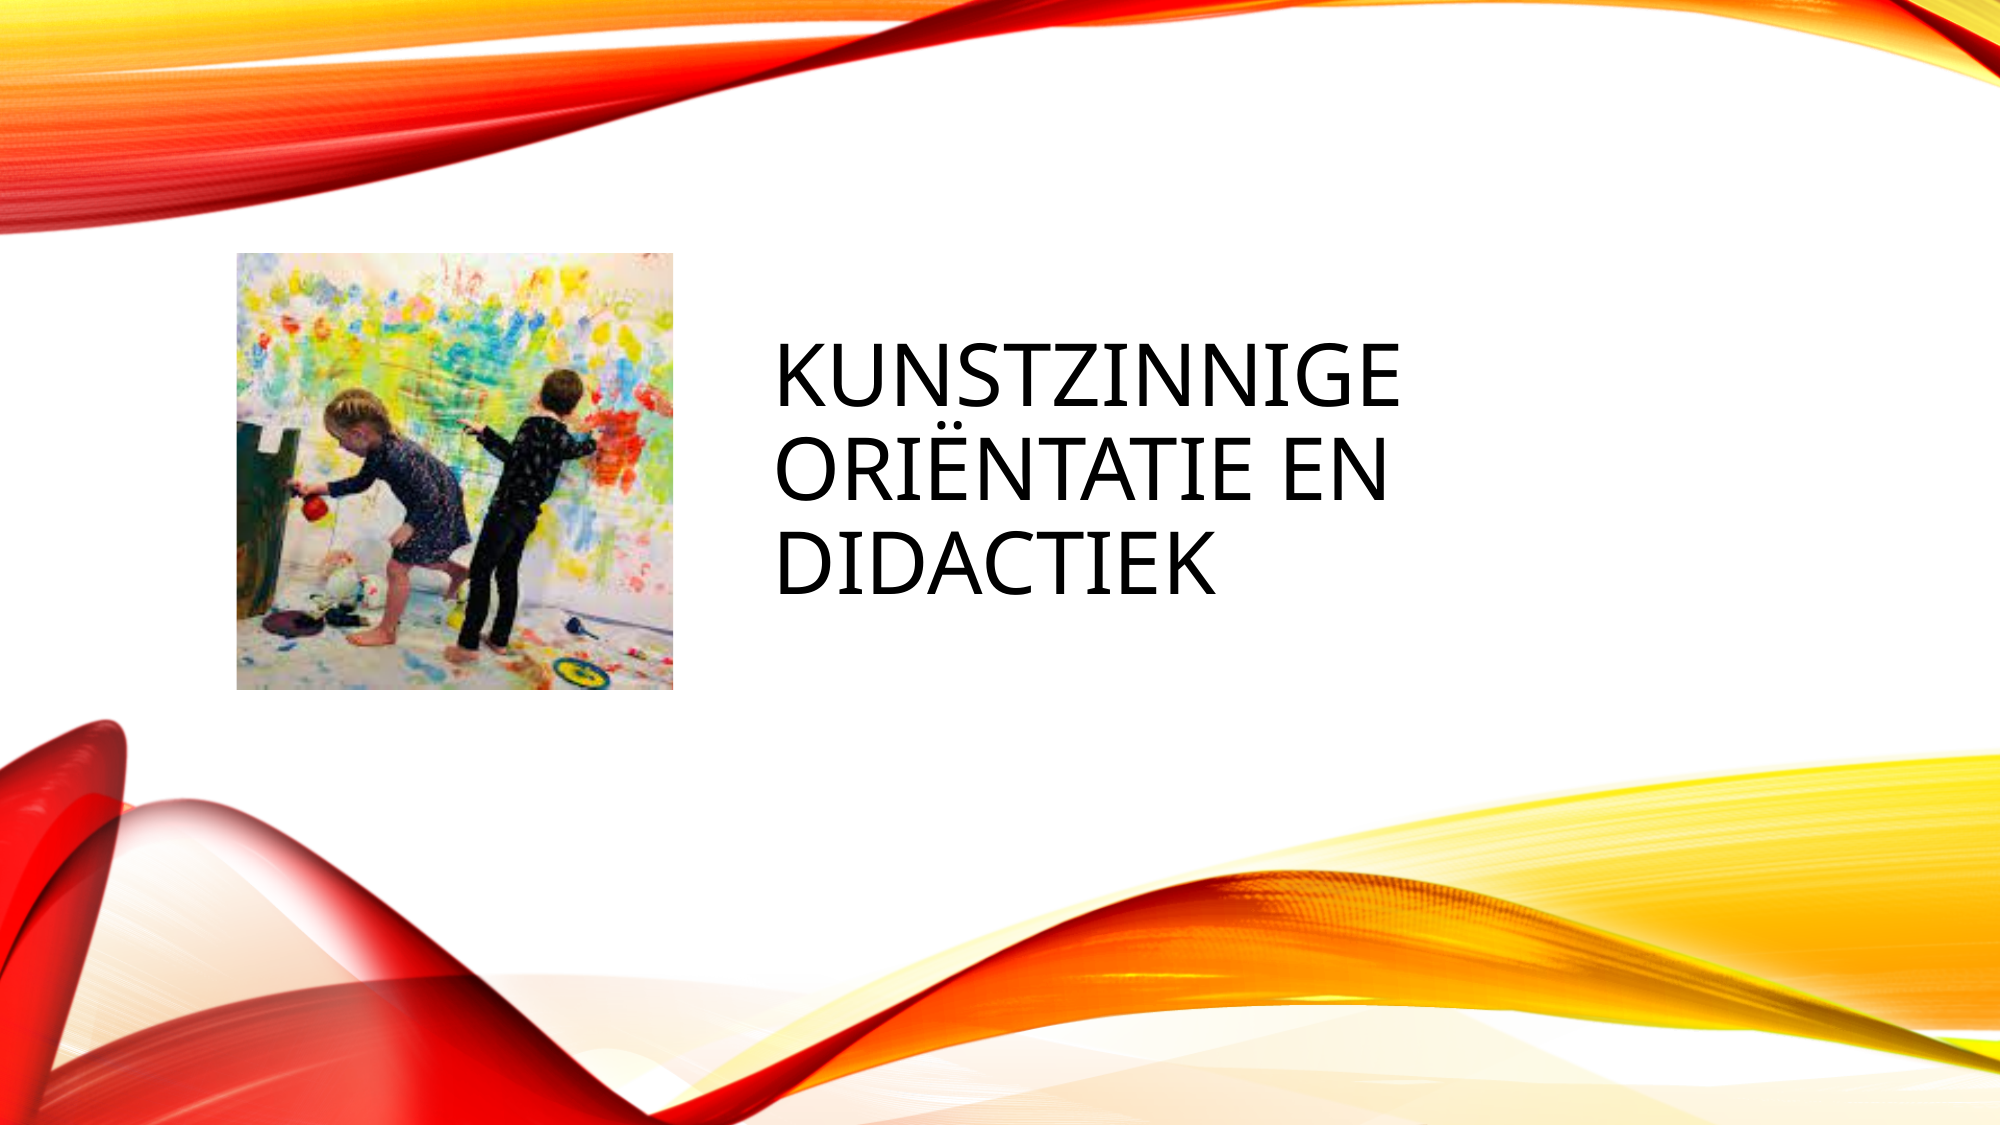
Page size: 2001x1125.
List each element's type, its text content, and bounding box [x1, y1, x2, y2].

picture [0, 0, 2000, 237]
title Kunstzinnige Oriëntatie en didactiek [757, 321, 1764, 622]
picture [0, 717, 2000, 1125]
picture [236, 252, 674, 691]
